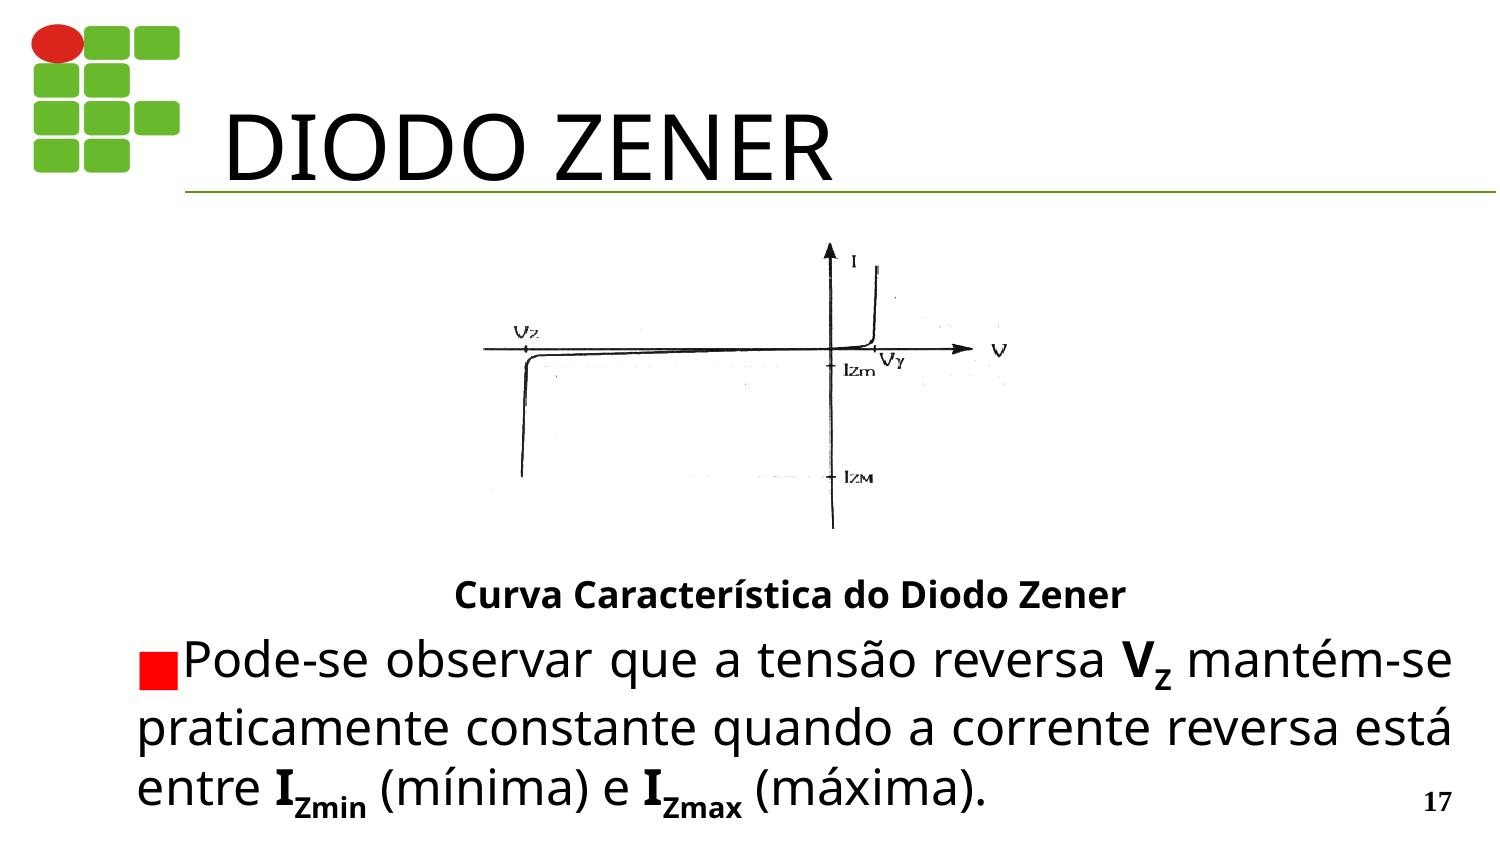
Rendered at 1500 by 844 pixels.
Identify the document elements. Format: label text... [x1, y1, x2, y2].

text_box ‹#› [1155, 774, 1468, 825]
picture [478, 235, 1011, 536]
list Curva Característica do Diodo Zener Pode-se observar que a tensão reversa VZ mantém-se praticamente constante quando a corrente reversa está entre IZmin (mínima) e IZmax (máxima). [46, 248, 1469, 774]
title DIODO ZENER [206, 26, 1468, 207]
picture [29, 23, 182, 174]
